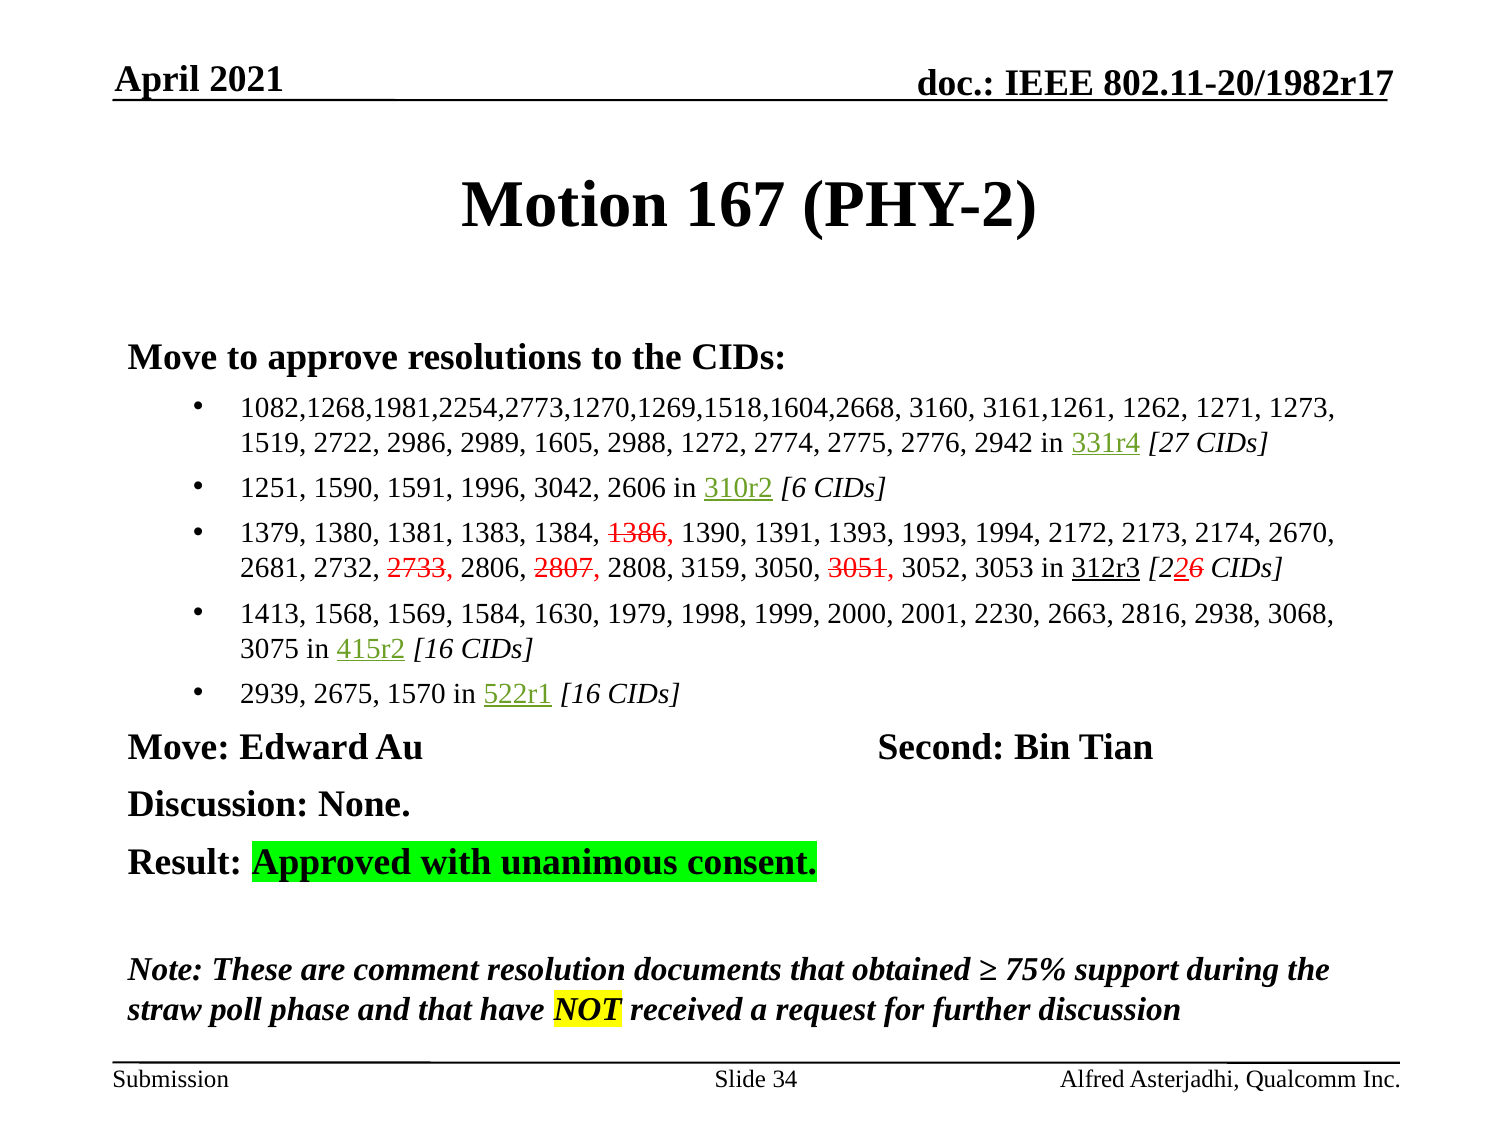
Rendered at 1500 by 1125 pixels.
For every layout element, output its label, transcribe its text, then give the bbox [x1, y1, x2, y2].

footer Alfred Asterjadhi, Qualcomm Inc. [878, 1061, 1402, 1093]
title Motion 167 (PHY-2) [112, 112, 1388, 288]
list Move to approve resolutions to the CIDs: 1082,1268,1981,2254,2773,1270,1269,1518,1604,2668, 3160, 3161,1261, 1262, 1271, 1273, 1519, 2722, 2986, 2989, 1605, 2988, 1272, 2774, 2775, 2776, 2942 in 331r4 [27 CIDs] 1251, 1590, 1591, 1996, 3042, 2606 in 310r2 [6 CIDs] 1379, 1380, 1381, 1383, 1384, 1386, 1390, 1391, 1393, 1993, 1994, 2172, 2173, 2174, 2670, 2681, 2732, 2733, 2806, 2807, 2808, 3159, 3050, 3051, 3052, 3053 in 312r3 [226 CIDs] 1413, 1568, 1569, 1584, 1630, 1979, 1998, 1999, 2000, 2001, 2230, 2663, 2816, 2938, 3068, 3075 in 415r2 [16 CIDs] 2939, 2675, 1570 in 522r1 [16 CIDs] Move: Edward Au Second: Bin Tian Discussion: None. Result: Approved with unanimous consent. Note: These are comment resolution documents that obtained ≥ 75% support during the straw poll phase and that have NOT received a request for further discussion [112, 324, 1388, 1000]
slide_number Slide 34 [712, 1061, 800, 1123]
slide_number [114, 54, 423, 100]
